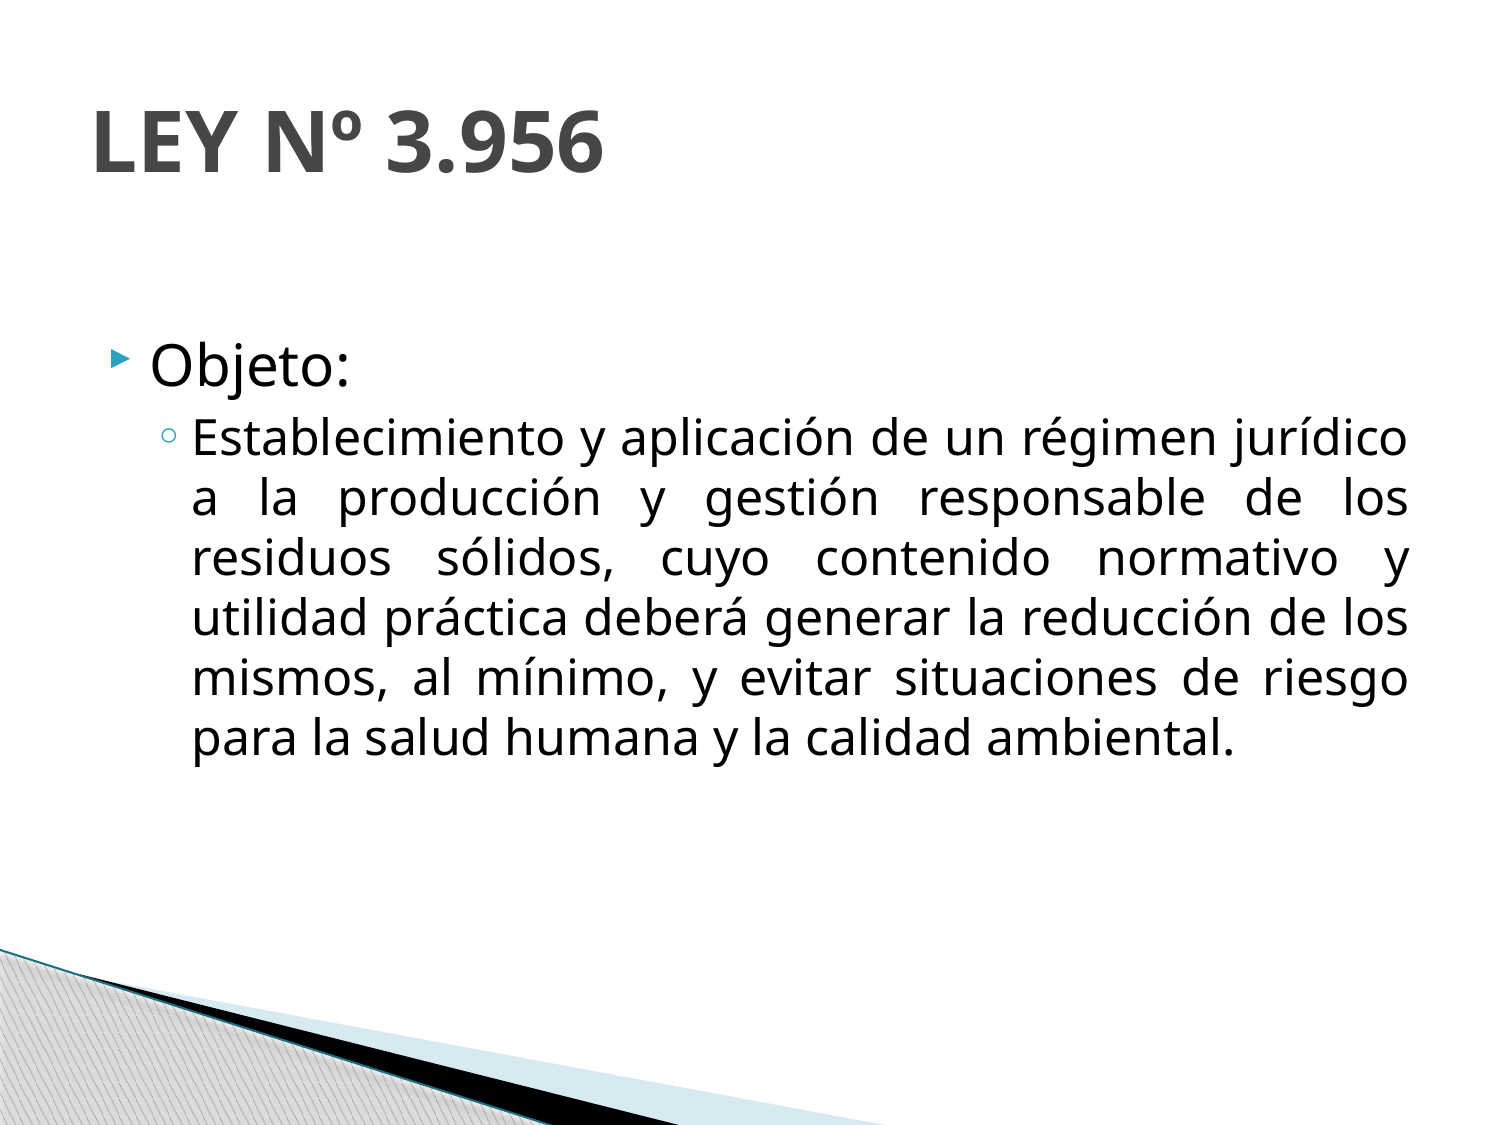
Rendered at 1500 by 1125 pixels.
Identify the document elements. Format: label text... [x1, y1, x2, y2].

list Objeto: Establecimiento y aplicación de un régimen jurídico a la producción y gestión responsable de los residuos sólidos, cuyo contenido normativo y utilidad práctica deberá generar la reducción de los mismos, al mínimo, y evitar situaciones de riesgo para la salud humana y la calidad ambiental. [75, 243, 1425, 986]
title LEY Nº 3.956 [75, 45, 1425, 233]
